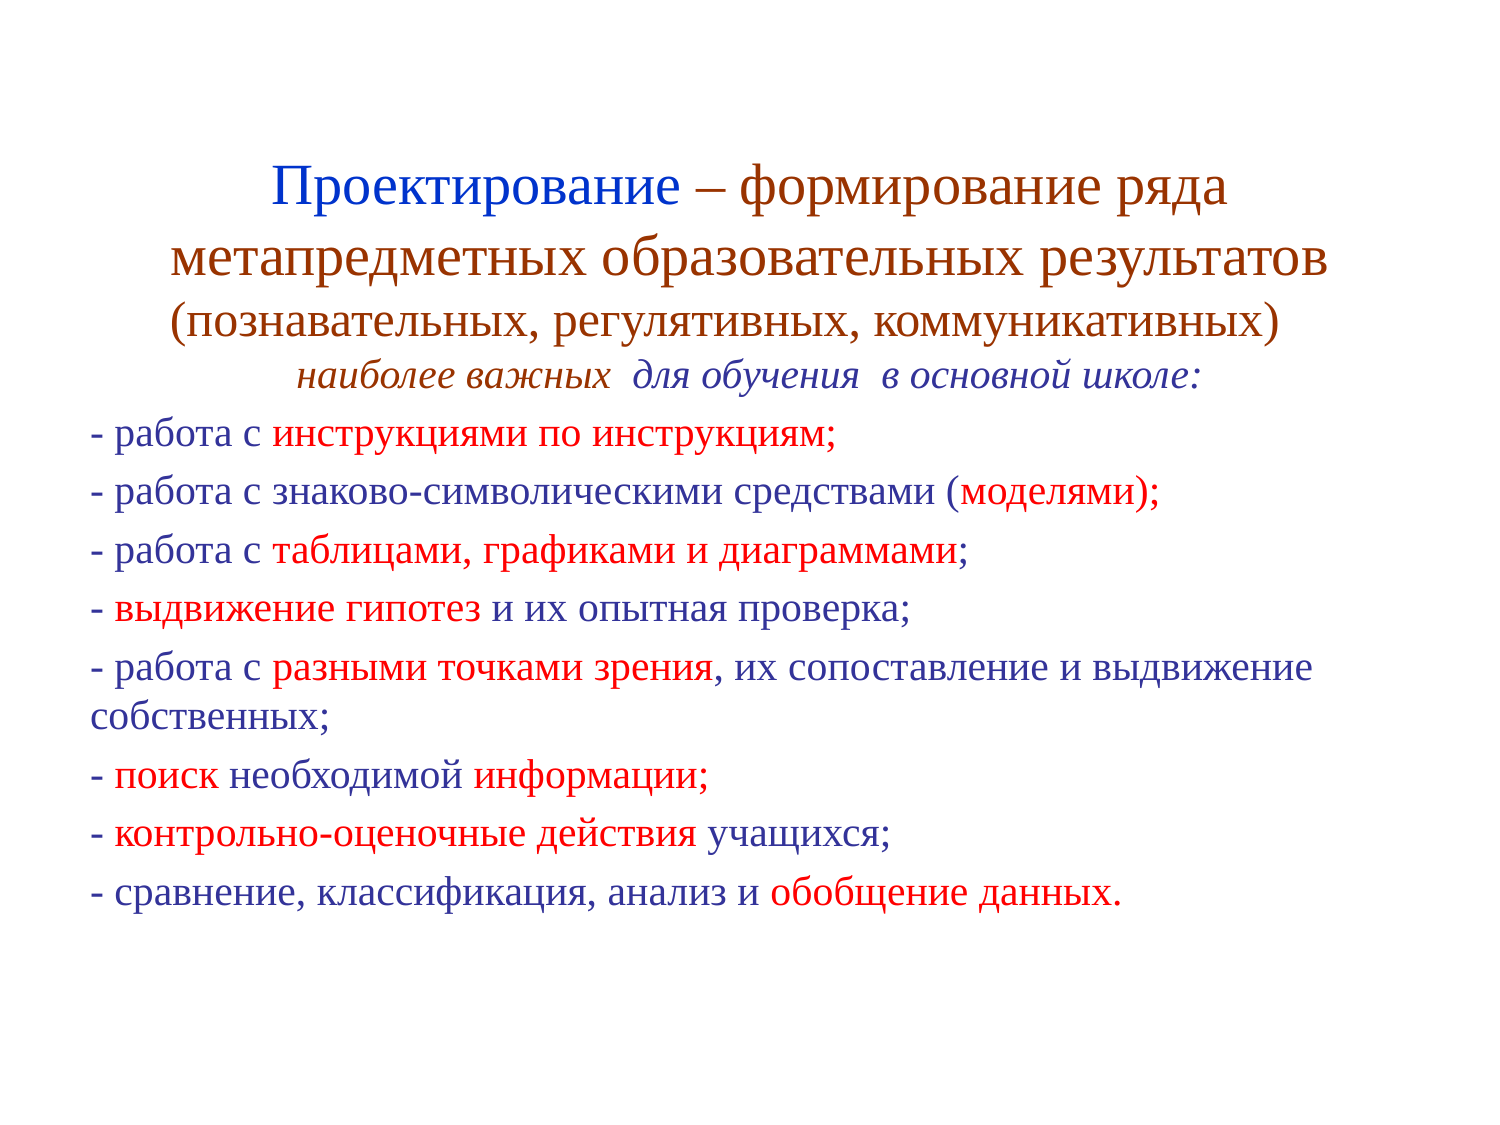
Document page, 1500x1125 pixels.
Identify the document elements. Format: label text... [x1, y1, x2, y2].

list Проектирование – формирование ряда метапредметных образовательных результатов (познавательных, регулятивных, коммуникативных) наиболее важных для обучения в основной школе: - работа с инструкциями по инструкциям; - работа с знаково-символическими средствами (моделями); - работа с таблицами, графиками и диаграммами; - выдвижение гипотез и их опытная проверка; - работа с разными точками зрения, их сопоставление и выдвижение собственных; - поиск необходимой информации; - контрольно-оценочные действия учащихся; - сравнение, классификация, анализ и обобщение данных. [75, 87, 1425, 963]
